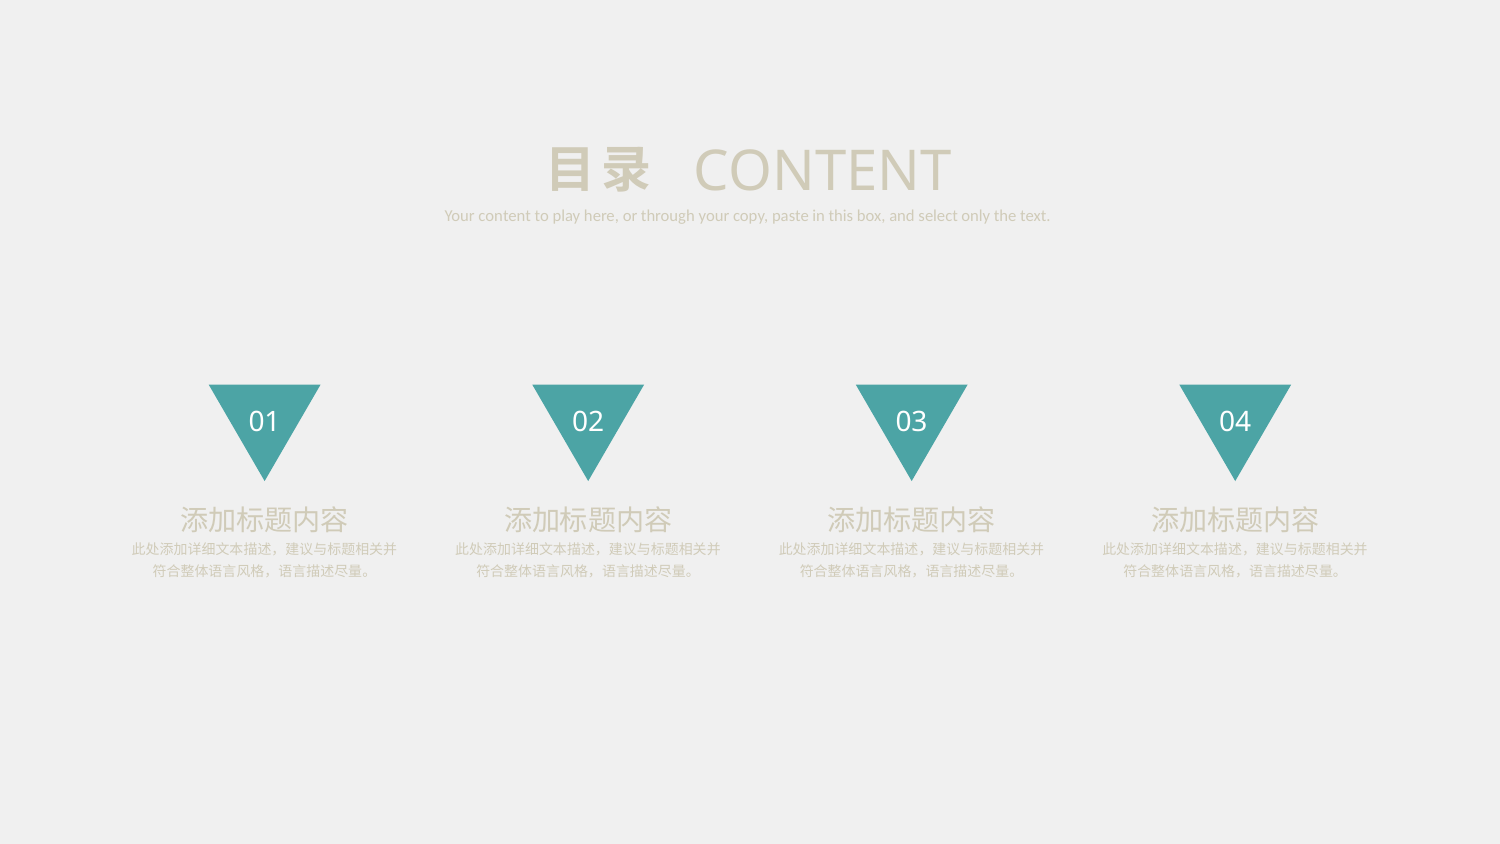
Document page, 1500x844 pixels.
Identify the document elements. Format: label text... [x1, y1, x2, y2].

text_box 此处添加详细文本描述，建议与标题相关并符合整体语言风格，语言描述尽量。 [111, 528, 418, 587]
text_box 此处添加详细文本描述，建议与标题相关并符合整体语言风格，语言描述尽量。 [1082, 528, 1389, 587]
text_box 添加标题内容 [1136, 494, 1335, 528]
text_box 此处添加详细文本描述，建议与标题相关并符合整体语言风格，语言描述尽量。 [758, 528, 1066, 587]
text_box 目录 [530, 130, 667, 197]
text_box 此处添加详细文本描述，建议与标题相关并符合整体语言风格，语言描述尽量。 [434, 528, 742, 587]
text_box 添加标题内容 [489, 494, 687, 528]
text_box Your content to play here, or through your copy, paste in this box, and select only the text. [374, 197, 1125, 233]
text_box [531, 384, 645, 482]
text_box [855, 384, 968, 482]
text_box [1179, 384, 1292, 482]
text_box 添加标题内容 [812, 494, 1011, 528]
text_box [208, 384, 321, 482]
text_box 添加标题内容 [165, 494, 364, 528]
text_box CONTENT [679, 126, 967, 197]
